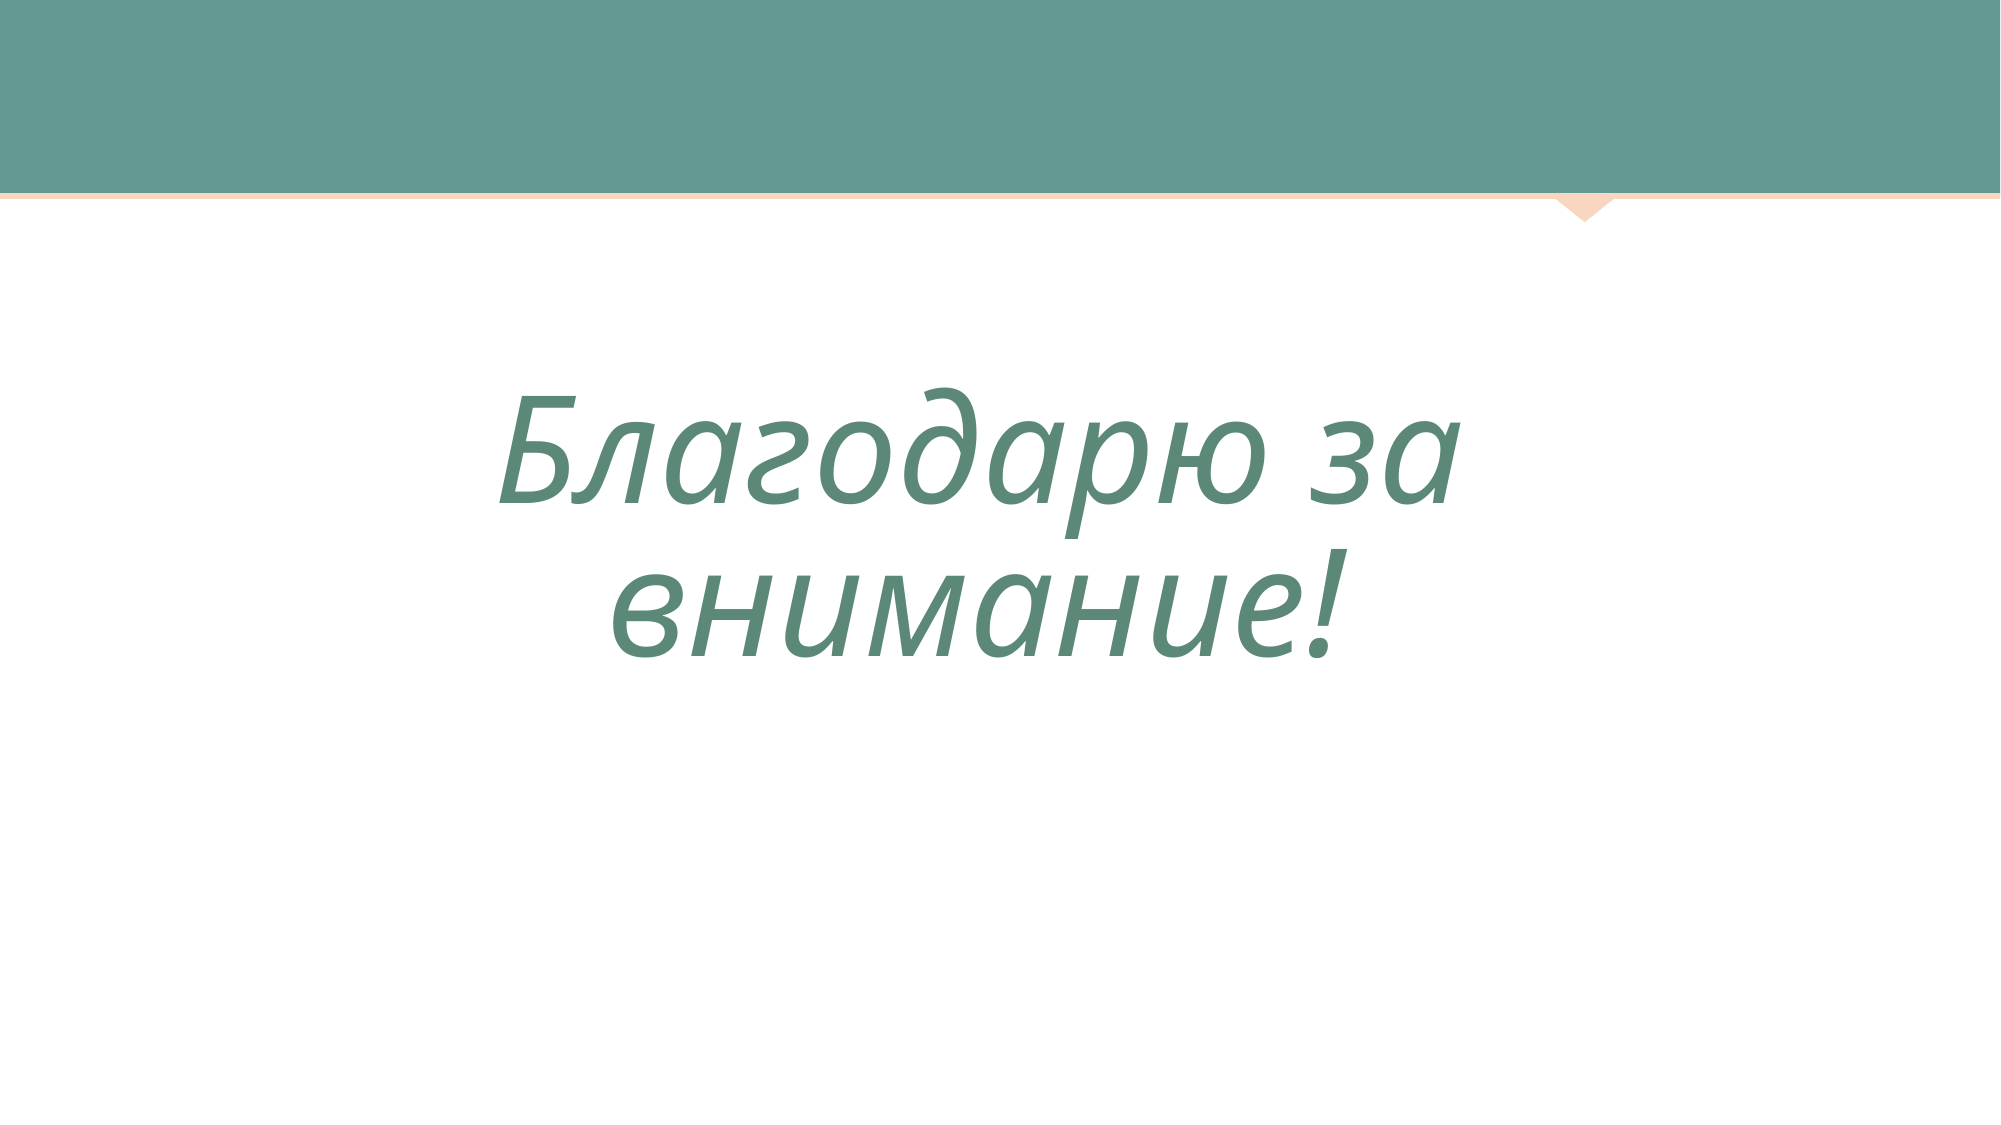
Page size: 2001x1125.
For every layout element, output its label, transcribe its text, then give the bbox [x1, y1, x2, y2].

list Благодарю за внимание! [0, 373, 1697, 945]
